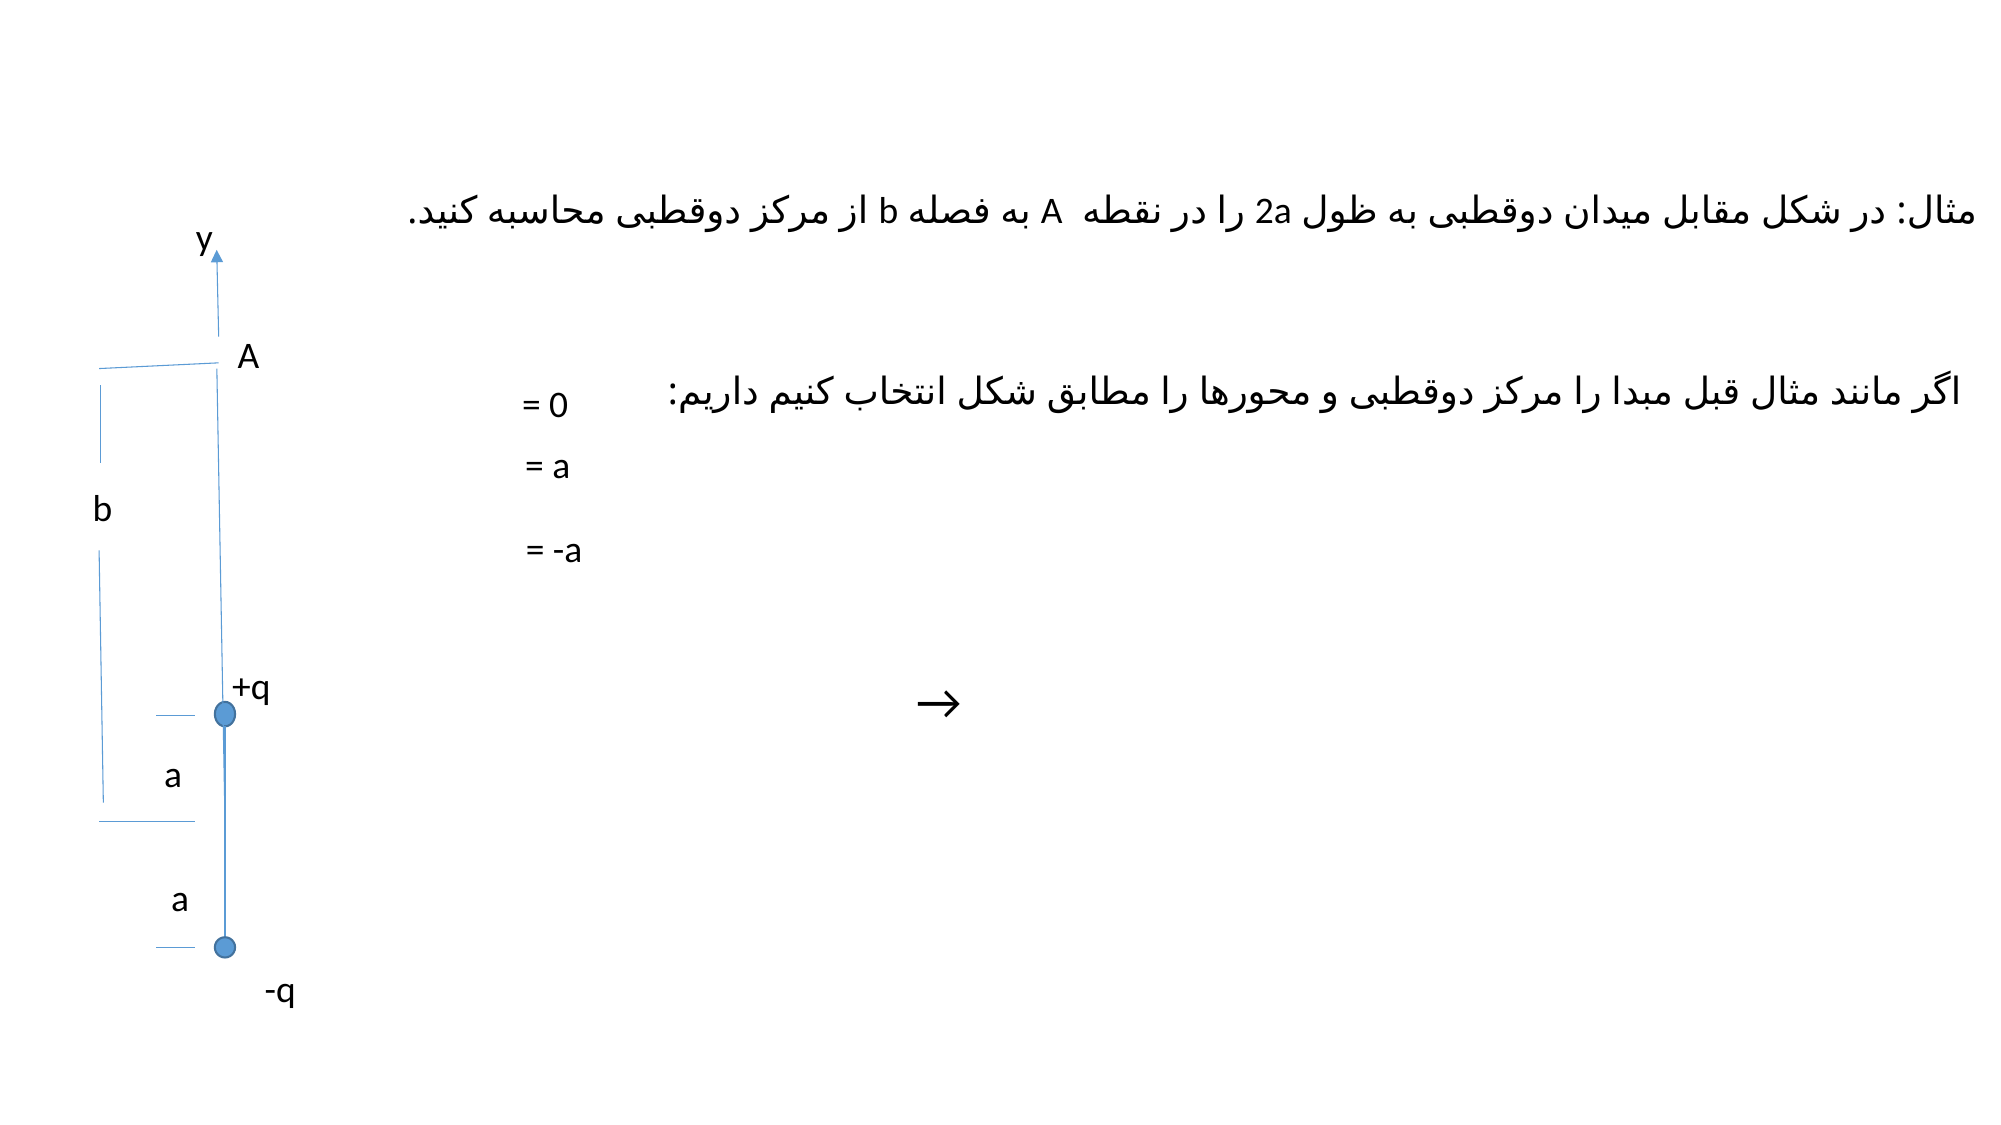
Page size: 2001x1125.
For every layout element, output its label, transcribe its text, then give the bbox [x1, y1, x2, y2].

text_box مثال: در شکل مقابل میدان دوقطبی به ظول 2a را در نقطه A به فصله b از مرکز دوقطبی محاسبه کنید. [392, 178, 1993, 238]
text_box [77, 205, 312, 1019]
text_box اگر مانند مثال قبل مبدا را مرکز دوقطبی و محورها را مطابق شکل انتخاب کنیم داریم: [652, 359, 1978, 420]
